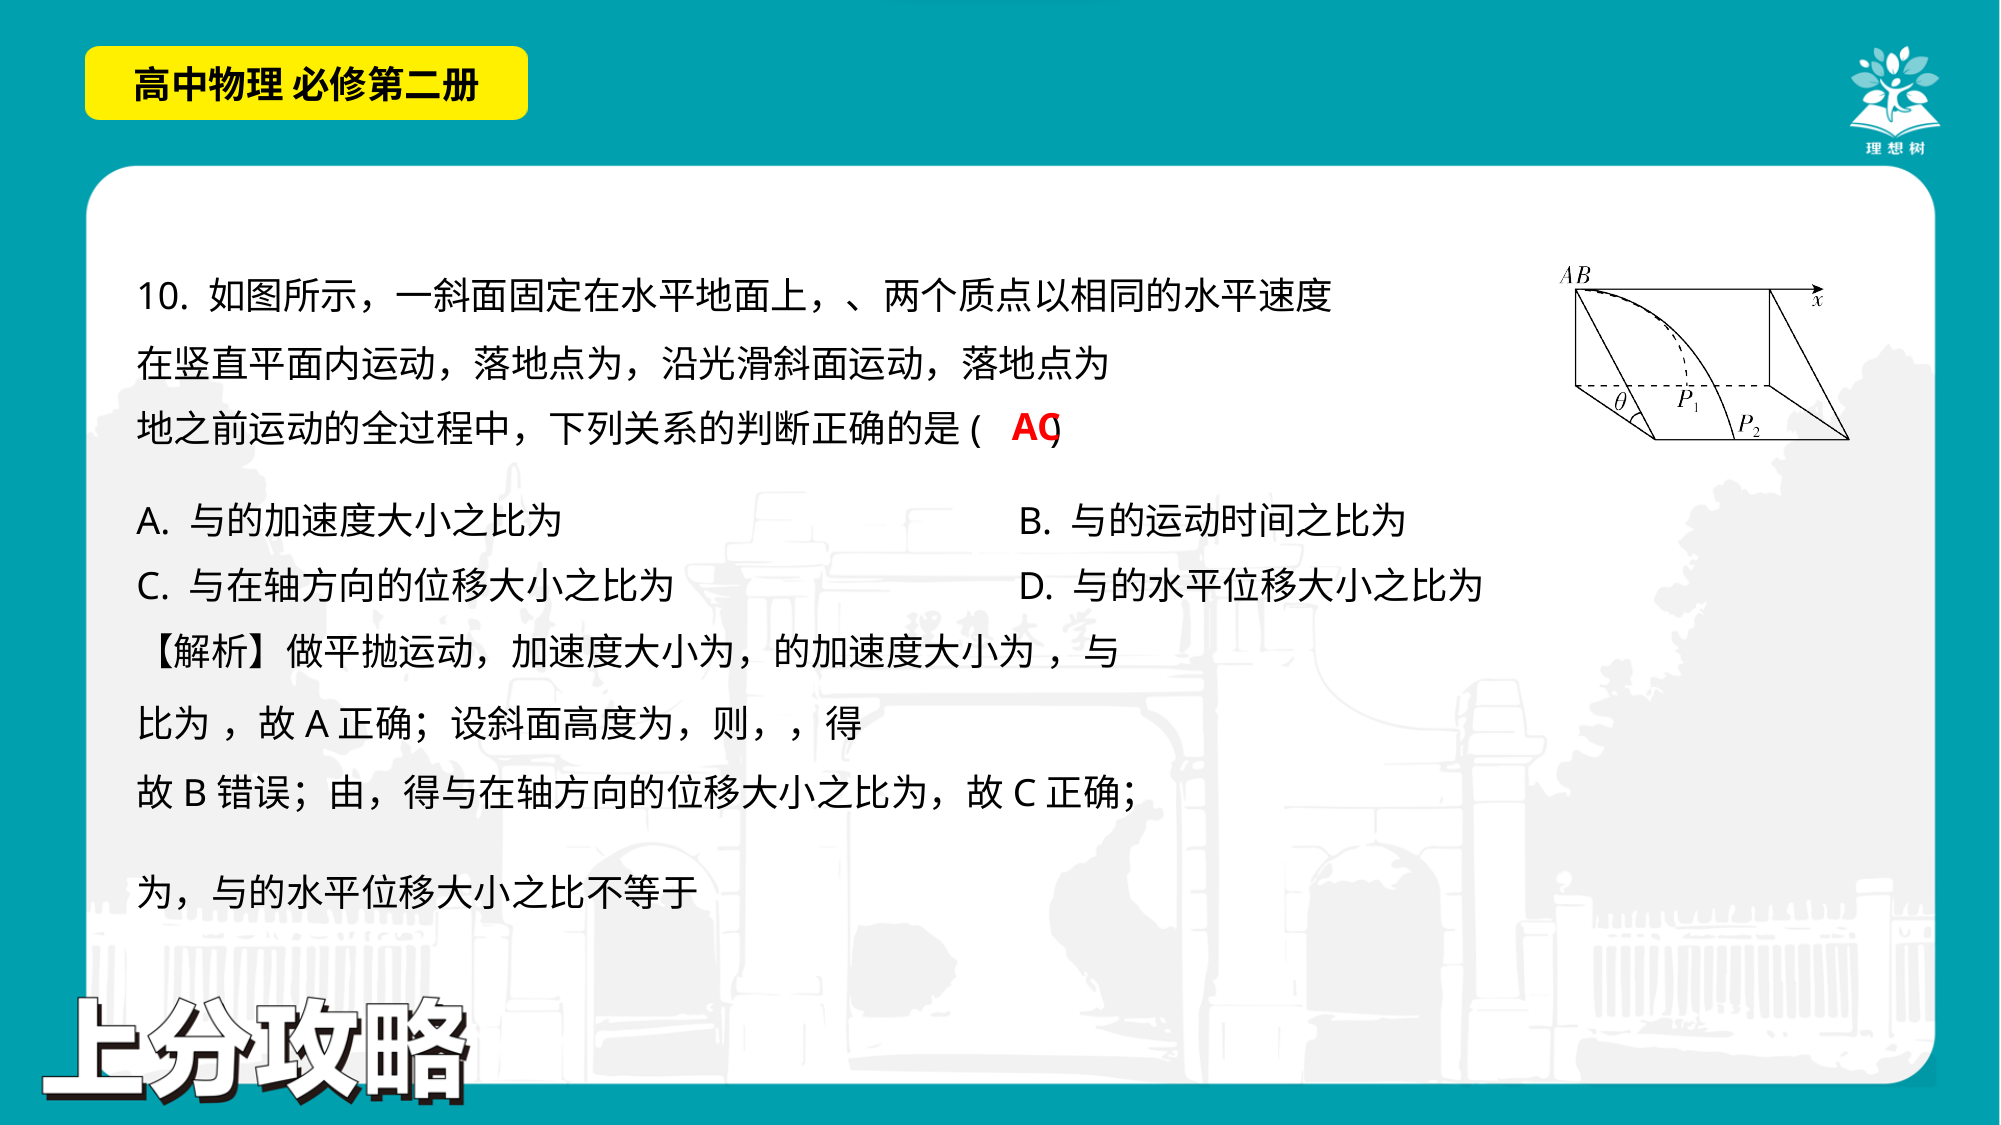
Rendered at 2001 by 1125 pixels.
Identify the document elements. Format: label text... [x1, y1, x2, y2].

picture [0, 0, 2000, 1125]
text_box AC [995, 383, 1078, 442]
